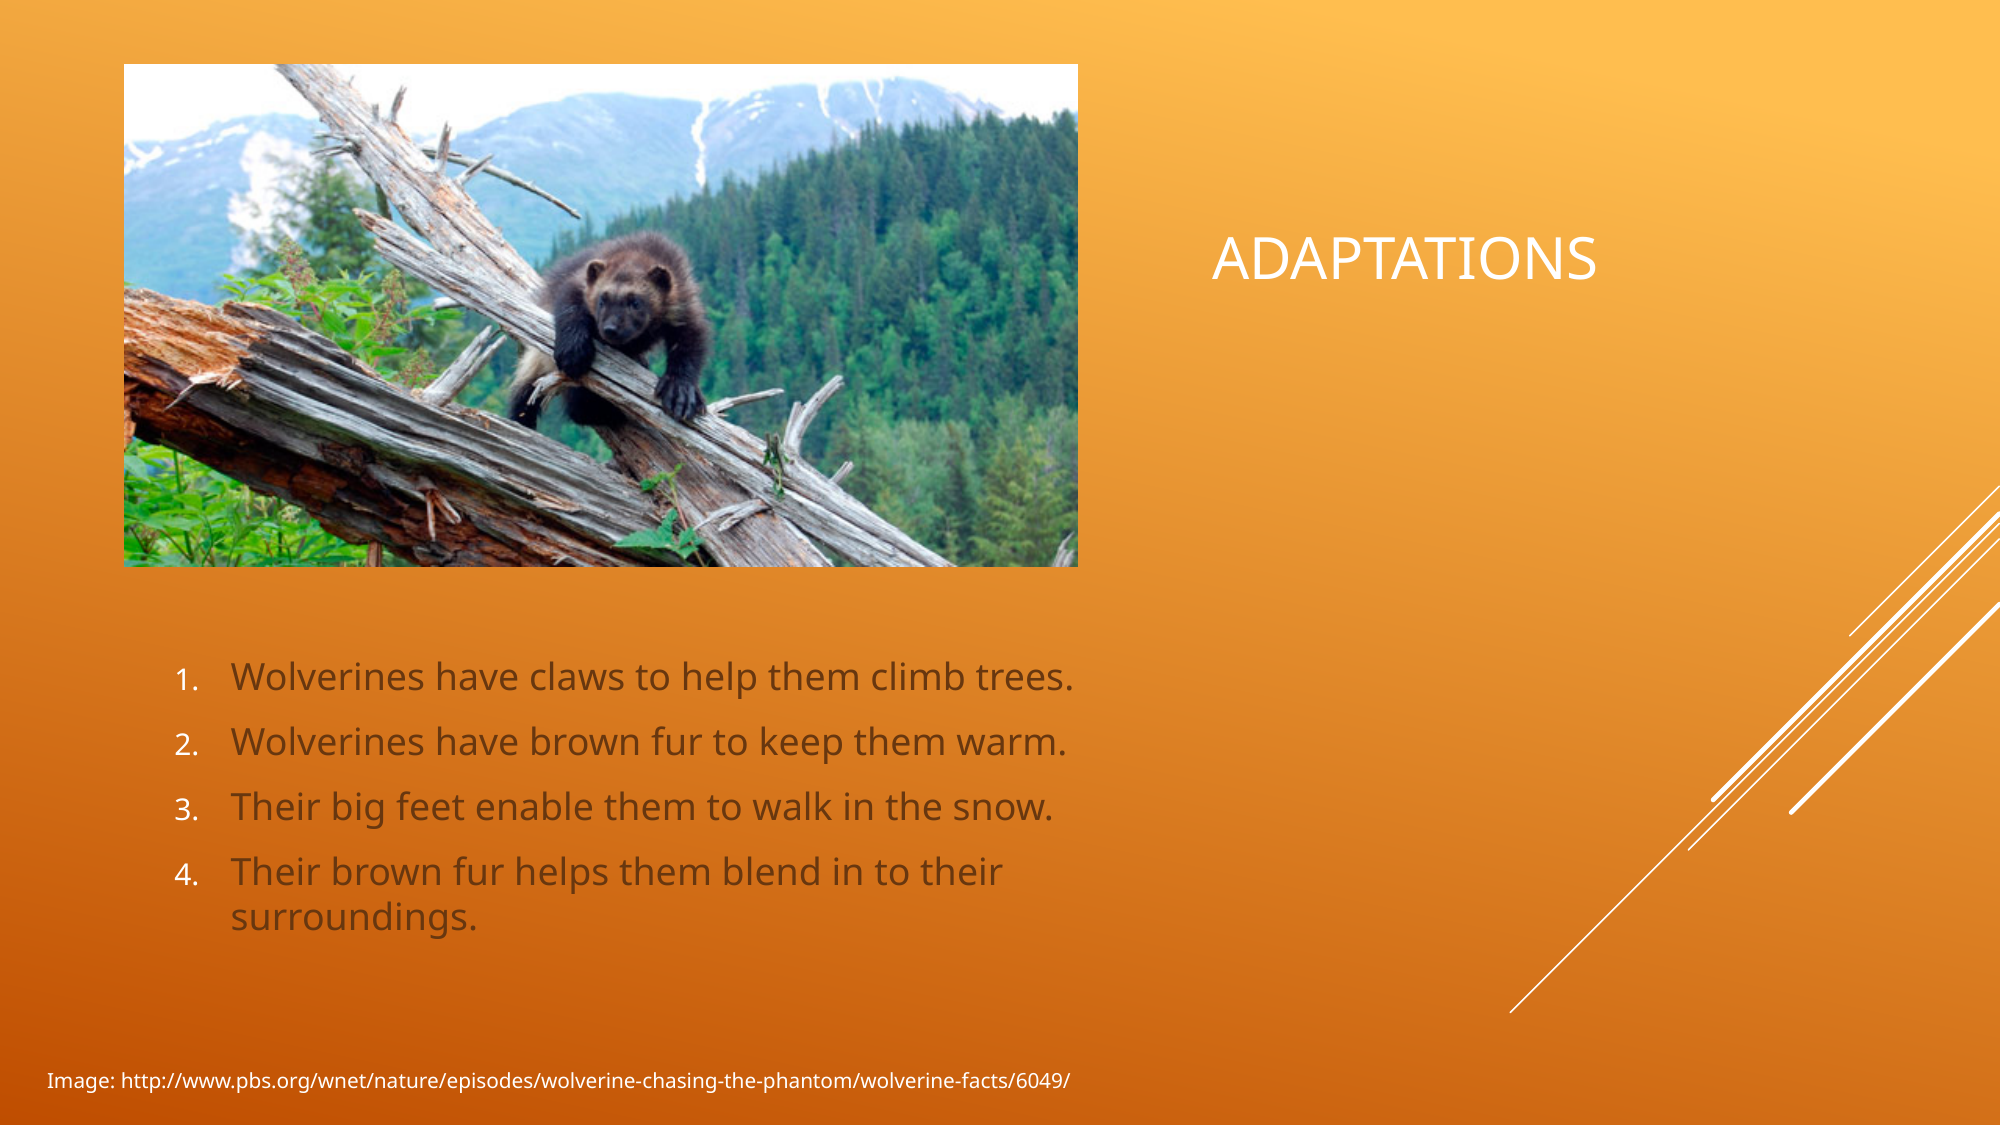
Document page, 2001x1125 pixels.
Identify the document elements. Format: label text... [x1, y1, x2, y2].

text_box Image: http://www.pbs.org/wnet/nature/episodes/wolverine-chasing-the-phantom/wolverine-facts/6049/ [32, 1060, 1332, 1100]
list Wolverines have claws to help them climb trees. Wolverines have brown fur to keep them warm. Their big feet enable them to walk in the snow. Their brown fur helps them blend in to their surroundings. [159, 645, 1148, 982]
picture [123, 64, 1078, 567]
title Adaptations [1197, 211, 1666, 299]
